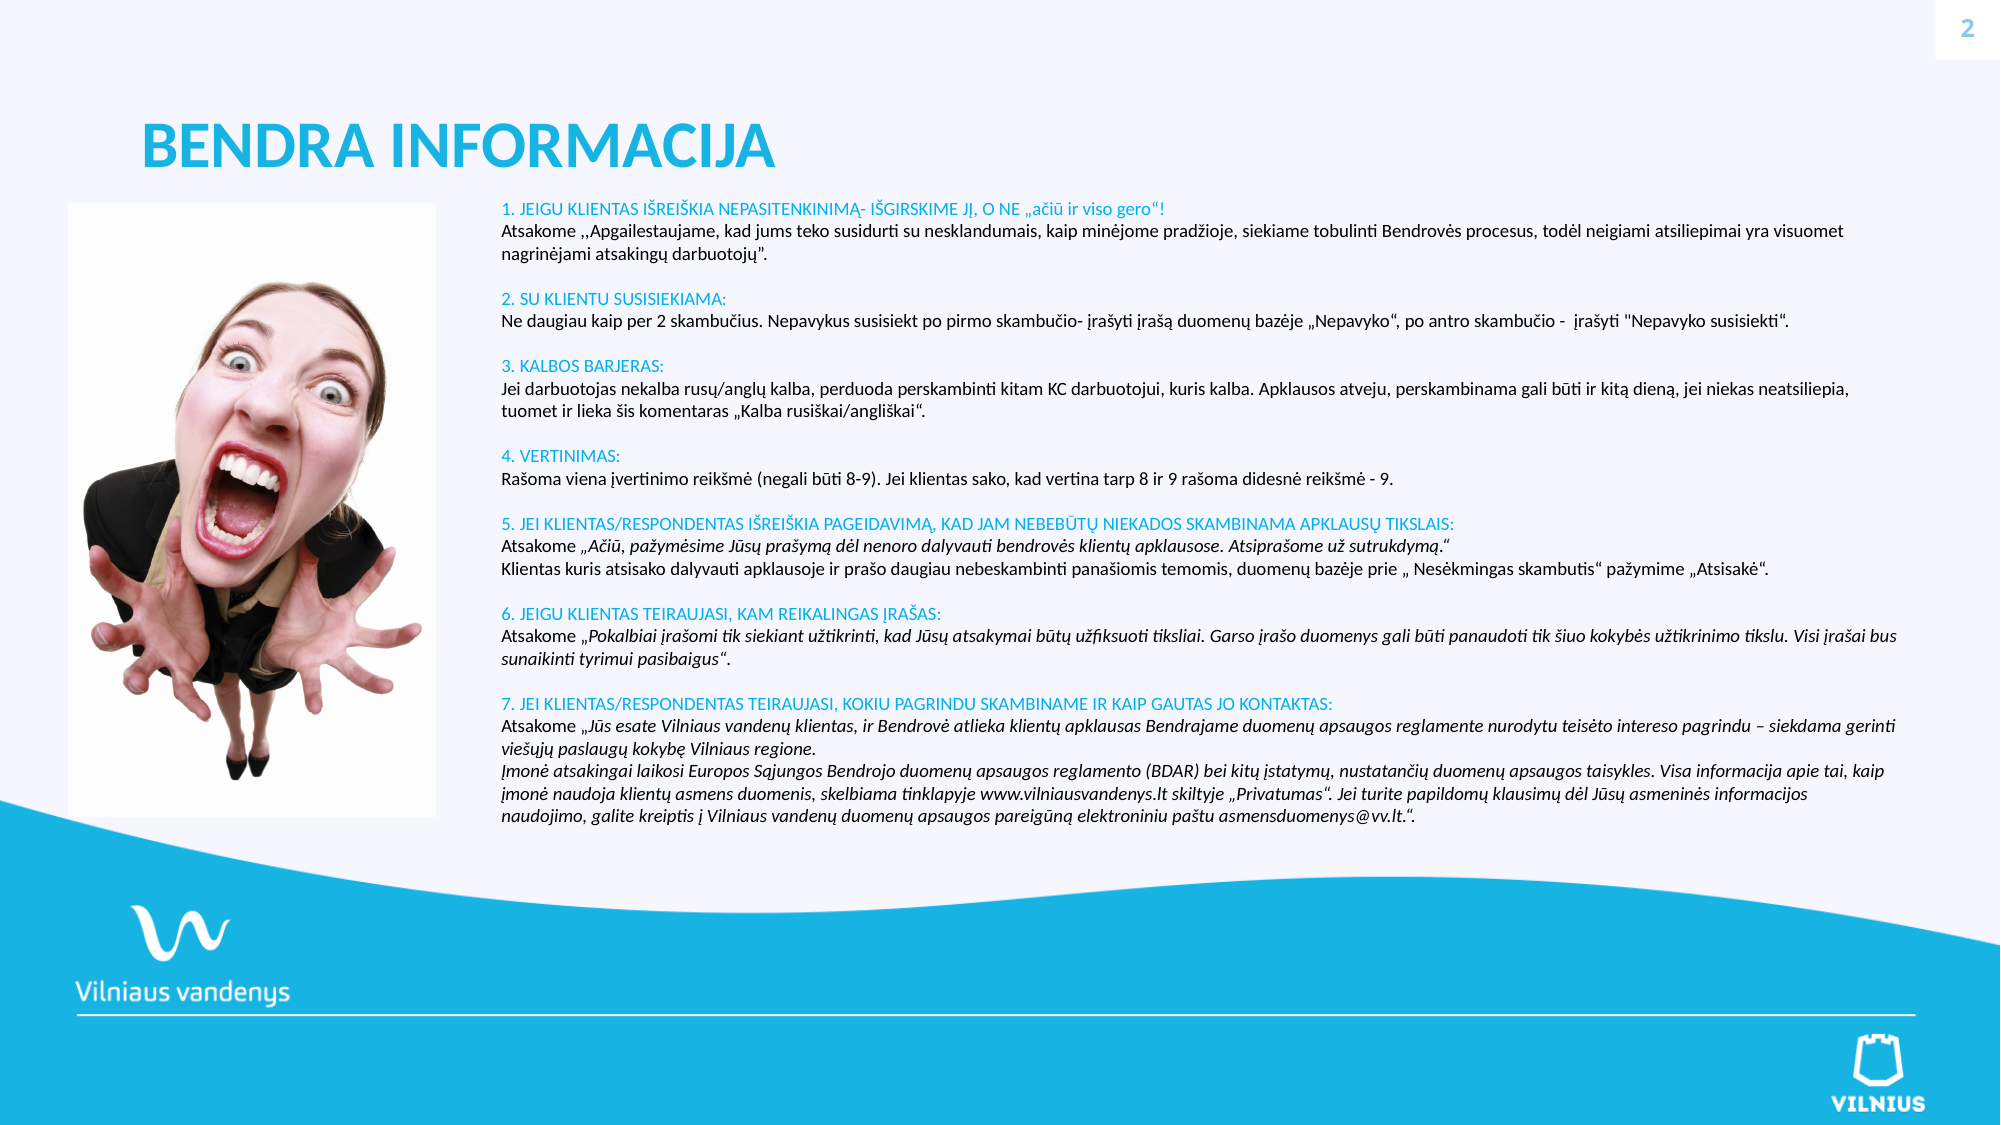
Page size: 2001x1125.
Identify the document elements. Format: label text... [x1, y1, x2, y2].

slide_number 2 [1935, 0, 2000, 60]
picture [0, 203, 2000, 1125]
text_box BENDRA INFORMACIJA [126, 93, 838, 189]
text_box 1. JEIGU KLIENTAS IŠREIŠKIA NEPASITENKINIMĄ- IŠGIRSKIME JĮ, O NE „ačiū ir viso gero“! Atsakome ,,Apgailestaujame, kad jums teko susidurti su nesklandumais, kaip minėjome pradžioje, siekiame tobulinti Bendrovės procesus, todėl neigiami atsiliepimai yra visuomet nagrinėjami atsakingų darbuotojų”. 2. SU KLIENTU SUSISIEKIAMA: Ne daugiau kaip per 2 skambučius. Nepavykus susisiekt po pirmo skambučio- įrašyti įrašą duomenų bazėje „Nepavyko“, po antro skambučio - įrašyti "Nepavyko susisiekti“. 3. KALBOS BARJERAS: Jei darbuotojas nekalba rusų/anglų kalba, perduoda perskambinti kitam KC darbuotojui, kuris kalba. Apklausos atveju, perskambinama gali būti ir kitą dieną, jei niekas neatsiliepia, tuomet ir lieka šis komentaras „Kalba rusiškai/angliškai“. 4. VERTINIMAS: Rašoma viena įvertinimo reikšmė (negali būti 8-9). Jei klientas sako, kad vertina tarp 8 ir 9 rašoma didesnė reikšmė - 9. 5. JEI KLIENTAS/RESPONDENTAS IŠREIŠKIA PAGEIDAVIMĄ, KAD JAM NEBEBŪTŲ NIEKADOS SKAMBINAMA APKLAUSŲ TIKSLAIS: Atsakome „Ačiū, pažymėsime Jūsų prašymą dėl nenoro dalyvauti bendrovės klientų apklausose. Atsiprašome už sutrukdymą.“ Klientas kuris atsisako dalyvauti apklausoje ir prašo daugiau nebeskambinti panašiomis temomis, duomenų bazėje prie „ Nesėkmingas skambutis“ pažymime „Atsisakė“. 6. JEIGU KLIENTAS TEIRAUJASI, KAM REIKALINGAS ĮRAŠAS: Atsakome „Pokalbiai įrašomi tik siekiant užtikrinti, kad Jūsų atsakymai būtų užfiksuoti tiksliai. Garso įrašo duomenys gali būti panaudoti tik šiuo kokybės užtikrinimo tikslu. Visi įrašai bus sunaikinti tyrimui pasibaigus“. 7. JEI KLIENTAS/RESPONDENTAS TEIRAUJASI, KOKIU PAGRINDU SKAMBINAME IR KAIP GAUTAS JO KONTAKTAS: Atsakome „Jūs esate Vilniaus vandenų klientas, ir Bendrovė atlieka klientų apklausas Bendrajame duomenų apsaugos reglamente nurodytu teisėto intereso pagrindu – siekdama gerinti viešųjų paslaugų kokybę Vilniaus regione. Įmonė atsakingai laikosi Europos Sąjungos Bendrojo duomenų apsaugos reglamento (BDAR) bei kitų įstatymų, nustatančių duomenų apsaugos taisykles. Visa informacija apie tai, kaip įmonė naudoja klientų asmens duomenis, skelbiama tinklapyje www.vilniausvandenys.lt skiltyje „Privatumas“. Jei turite papildomų klausimų dėl Jūsų asmeninės informacijos naudojimo, galite kreiptis į Vilniaus vandenų duomenų apsaugos pareigūną elektroniniu paštu asmensduomenys@vv.lt.“. [486, 189, 1912, 835]
